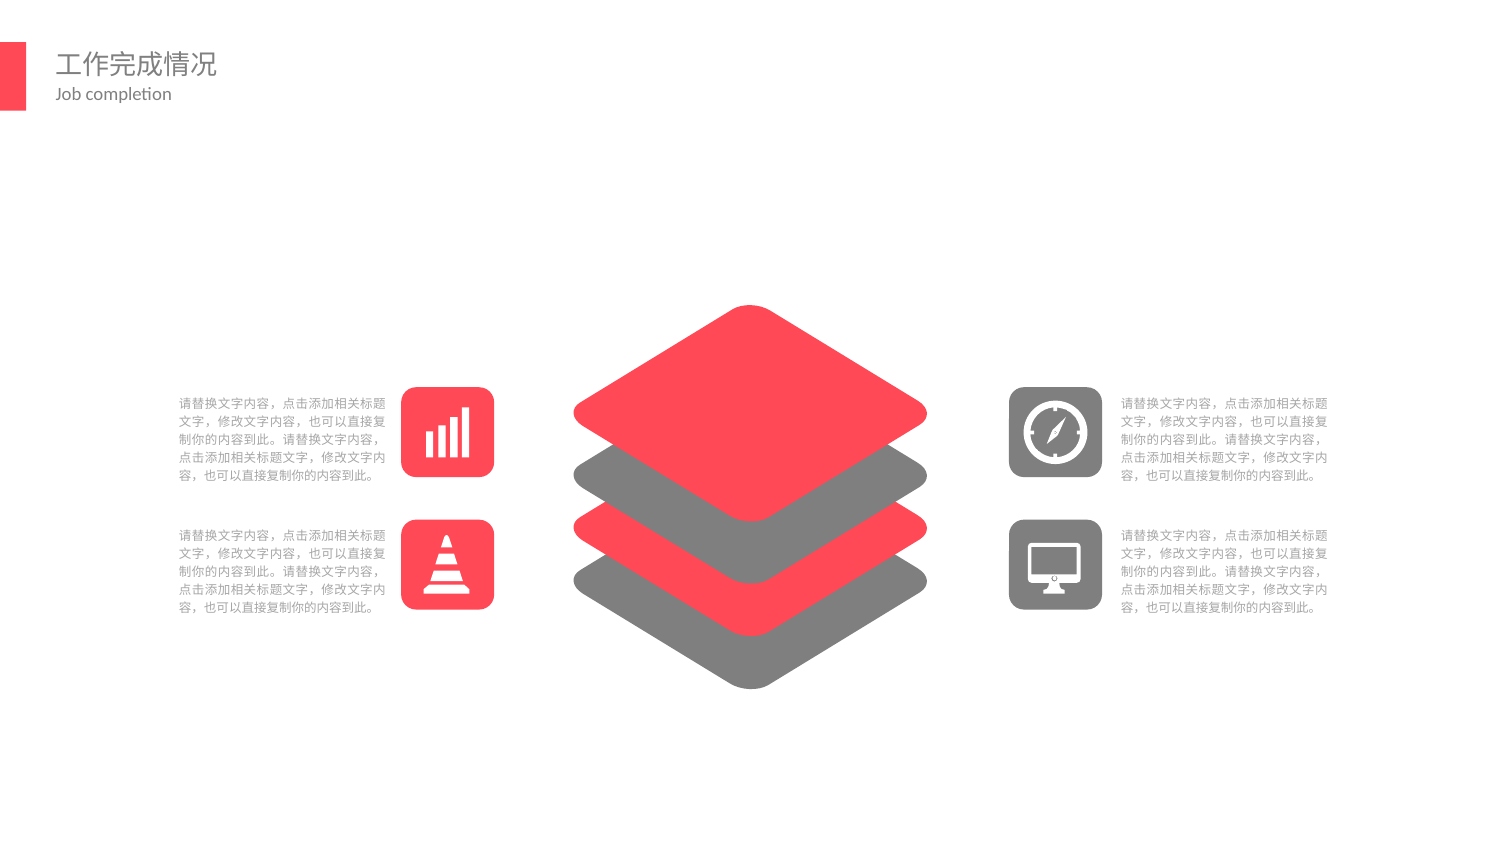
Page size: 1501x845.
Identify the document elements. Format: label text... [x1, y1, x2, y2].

text_box [400, 386, 496, 479]
text_box 请替换文字内容，点击添加相关标题文字，修改文字内容，也可以直接复制你的内容到此。请替换文字内容，点击添加相关标题文字，修改文字内容，也可以直接复制你的内容到此。 [1120, 392, 1328, 483]
text_box [430, 570, 463, 582]
text_box 请替换文字内容，点击添加相关标题文字，修改文字内容，也可以直接复制你的内容到此。请替换文字内容，点击添加相关标题文字，修改文字内容，也可以直接复制你的内容到此。 [1120, 525, 1328, 616]
text_box [440, 535, 453, 548]
text_box 请替换文字内容，点击添加相关标题文字，修改文字内容，也可以直接复制你的内容到此。请替换文字内容，点击添加相关标题文字，修改文字内容，也可以直接复制你的内容到此。 [178, 525, 386, 616]
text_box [425, 407, 470, 458]
text_box [573, 502, 927, 637]
text_box [1007, 386, 1104, 479]
text_box [573, 445, 927, 584]
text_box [1023, 400, 1088, 465]
text_box 请替换文字内容，点击添加相关标题文字，修改文字内容，也可以直接复制你的内容到此。请替换文字内容，点击添加相关标题文字，修改文字内容，也可以直接复制你的内容到此。 [178, 392, 386, 483]
text_box [573, 555, 927, 690]
text_box [423, 584, 470, 594]
text_box [435, 553, 458, 565]
text_box [400, 518, 496, 611]
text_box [1027, 542, 1081, 594]
text_box [573, 305, 927, 522]
text_box [1007, 518, 1104, 611]
